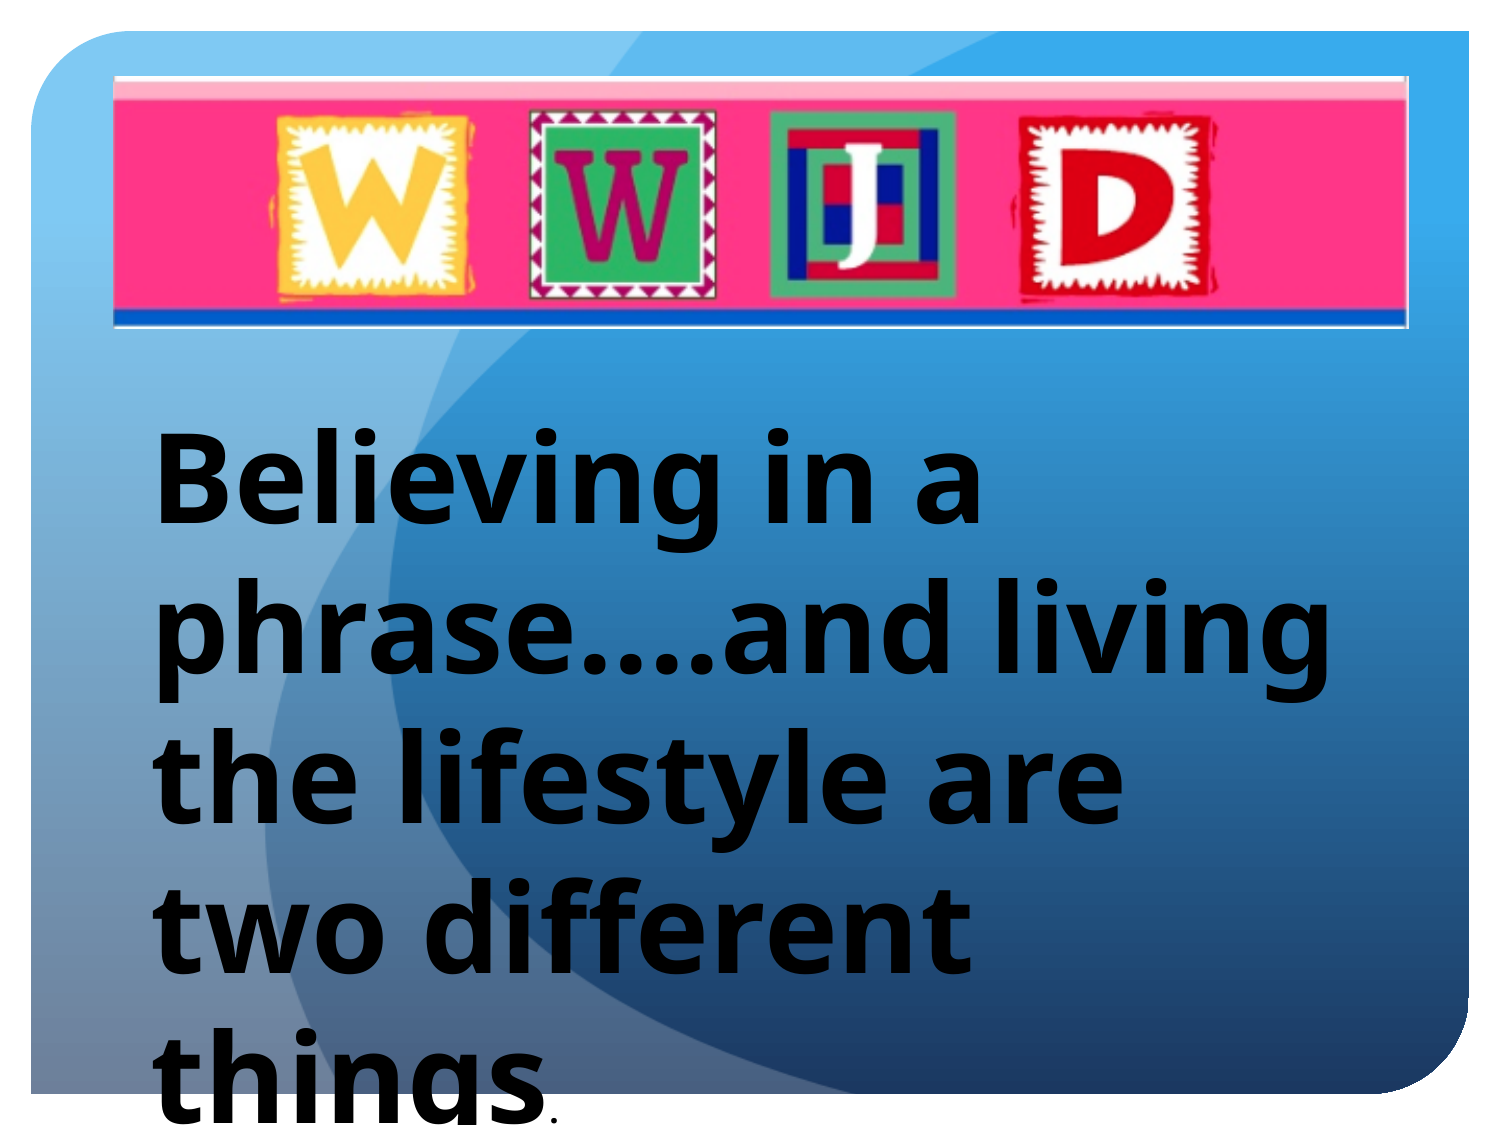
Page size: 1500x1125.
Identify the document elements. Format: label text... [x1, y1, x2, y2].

text_box Believing in a phrase....and living the lifestyle are two different things. [136, 391, 1367, 1125]
picture [25, 30, 1474, 1095]
